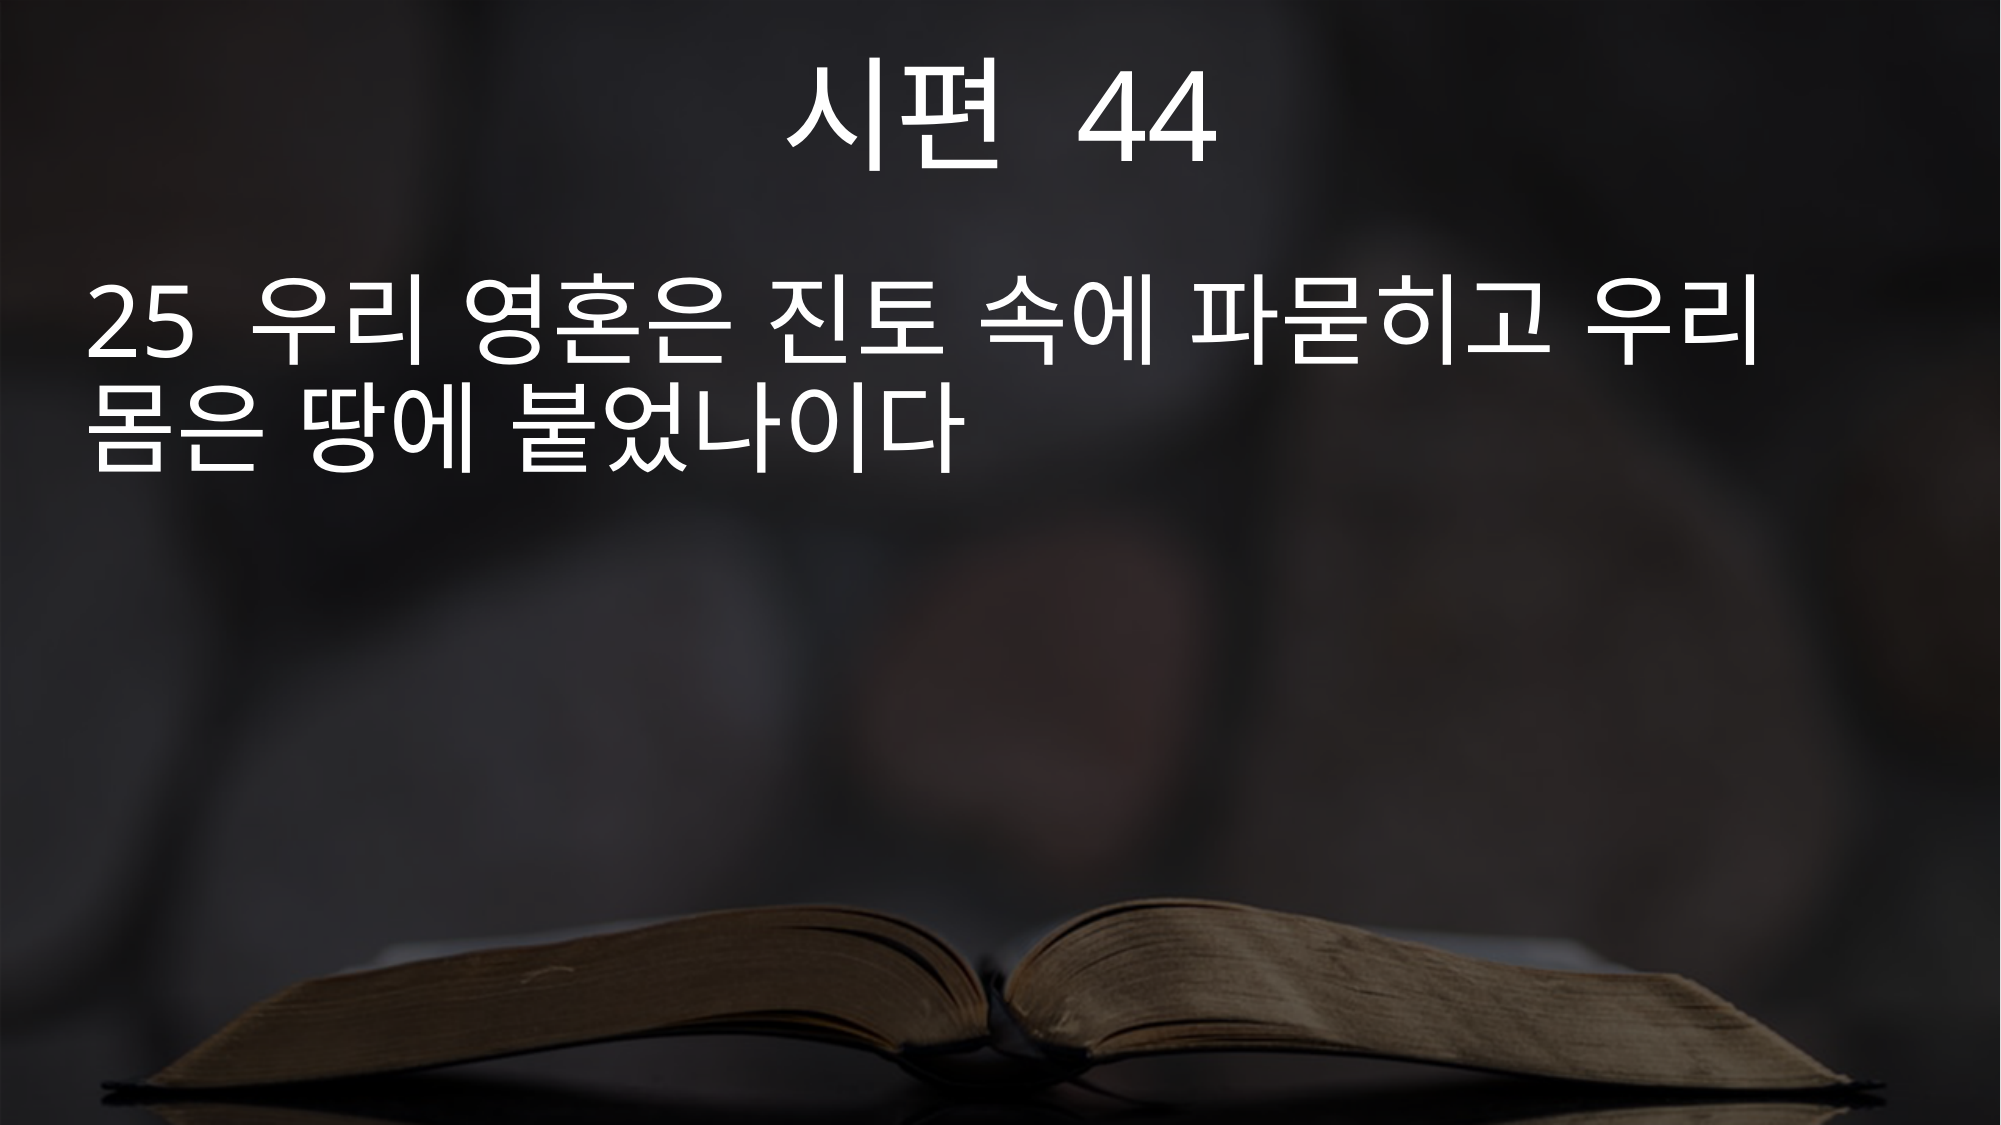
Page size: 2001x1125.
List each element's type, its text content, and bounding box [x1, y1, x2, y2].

picture [0, 0, 2001, 1125]
footer 시편 44 [0, 32, 2000, 192]
list 25 우리 영혼은 진토 속에 파묻히고 우리 몸은 땅에 붙었나이다 [69, 263, 1953, 423]
